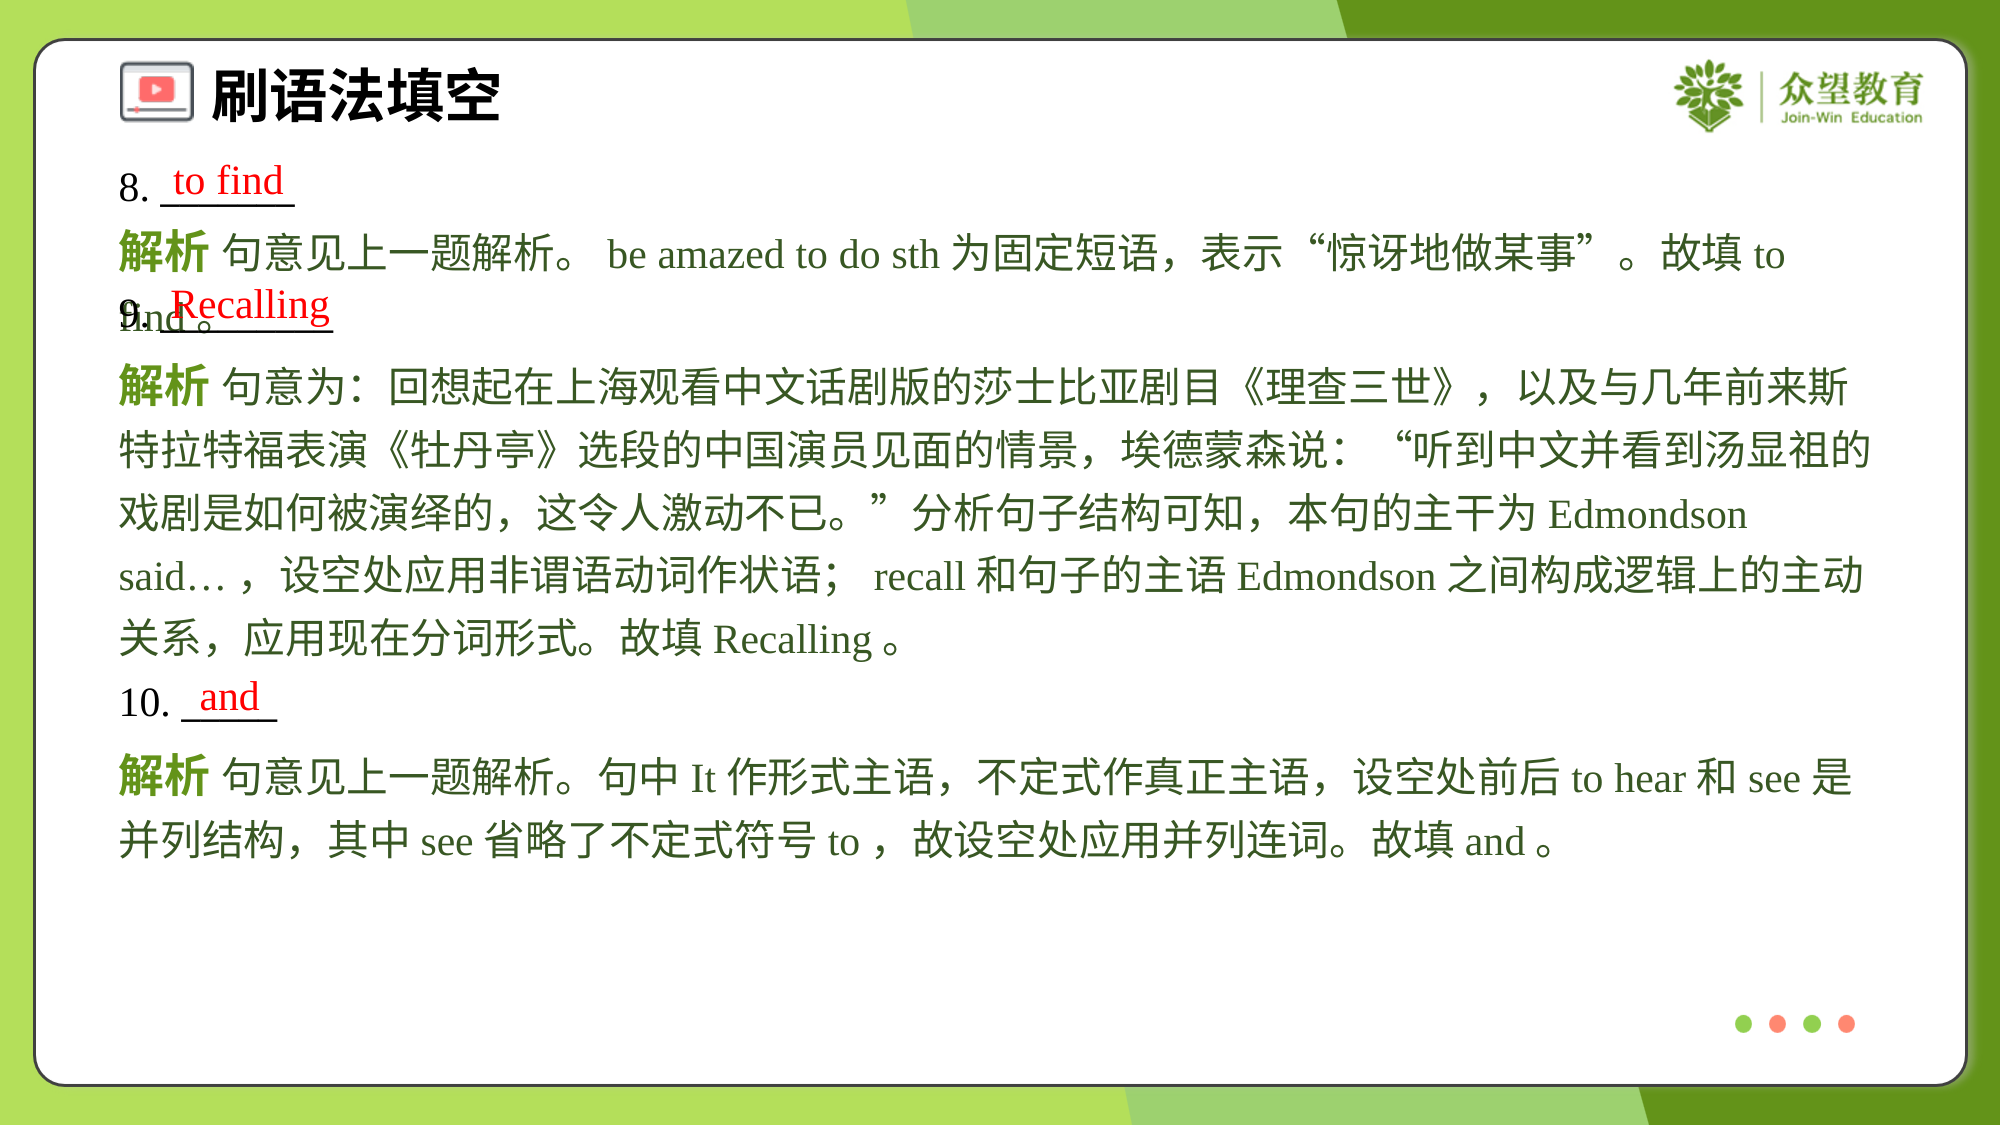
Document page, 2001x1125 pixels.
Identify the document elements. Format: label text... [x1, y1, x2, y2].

text_box 解析 句意见上一题解析。句中It作形式主语，不定式作真正主语，设空处前后to hear和see是并列结构，其中see省略了不定式符号to，故设空处应用并列连词。故填and。 [118, 732, 1883, 859]
text_box Recalling [165, 264, 335, 323]
text_box 解析 句意见上一题解析。be amazed to do sth为固定短语，表示“惊讶地做某事”。故填to find。 [118, 209, 1909, 271]
text_box 10. _____ [118, 662, 1883, 720]
text_box to find [163, 140, 294, 198]
text_box 8. _______ [118, 146, 1883, 204]
text_box 9. _________ [118, 272, 1883, 330]
picture [0, 0, 2000, 1125]
text_box 解析 句意为：回想起在上海观看中文话剧版的莎士比亚剧目《理查三世》，以及与几年前来斯特拉特福表演《牡丹亭》选段的中国演员见面的情景，埃德蒙森说：“听到中文并看到汤显祖的戏剧是如何被演绎的，这令人激动不已。”分析句子结构可知，本句的主干为Edmondson said…，设空处应用非谓语动词作状语；recall和句子的主语Edmondson之间构成逻辑上的主动关系，应用现在分词形式。故填Recalling。 [118, 342, 1883, 657]
text_box and [195, 656, 265, 715]
